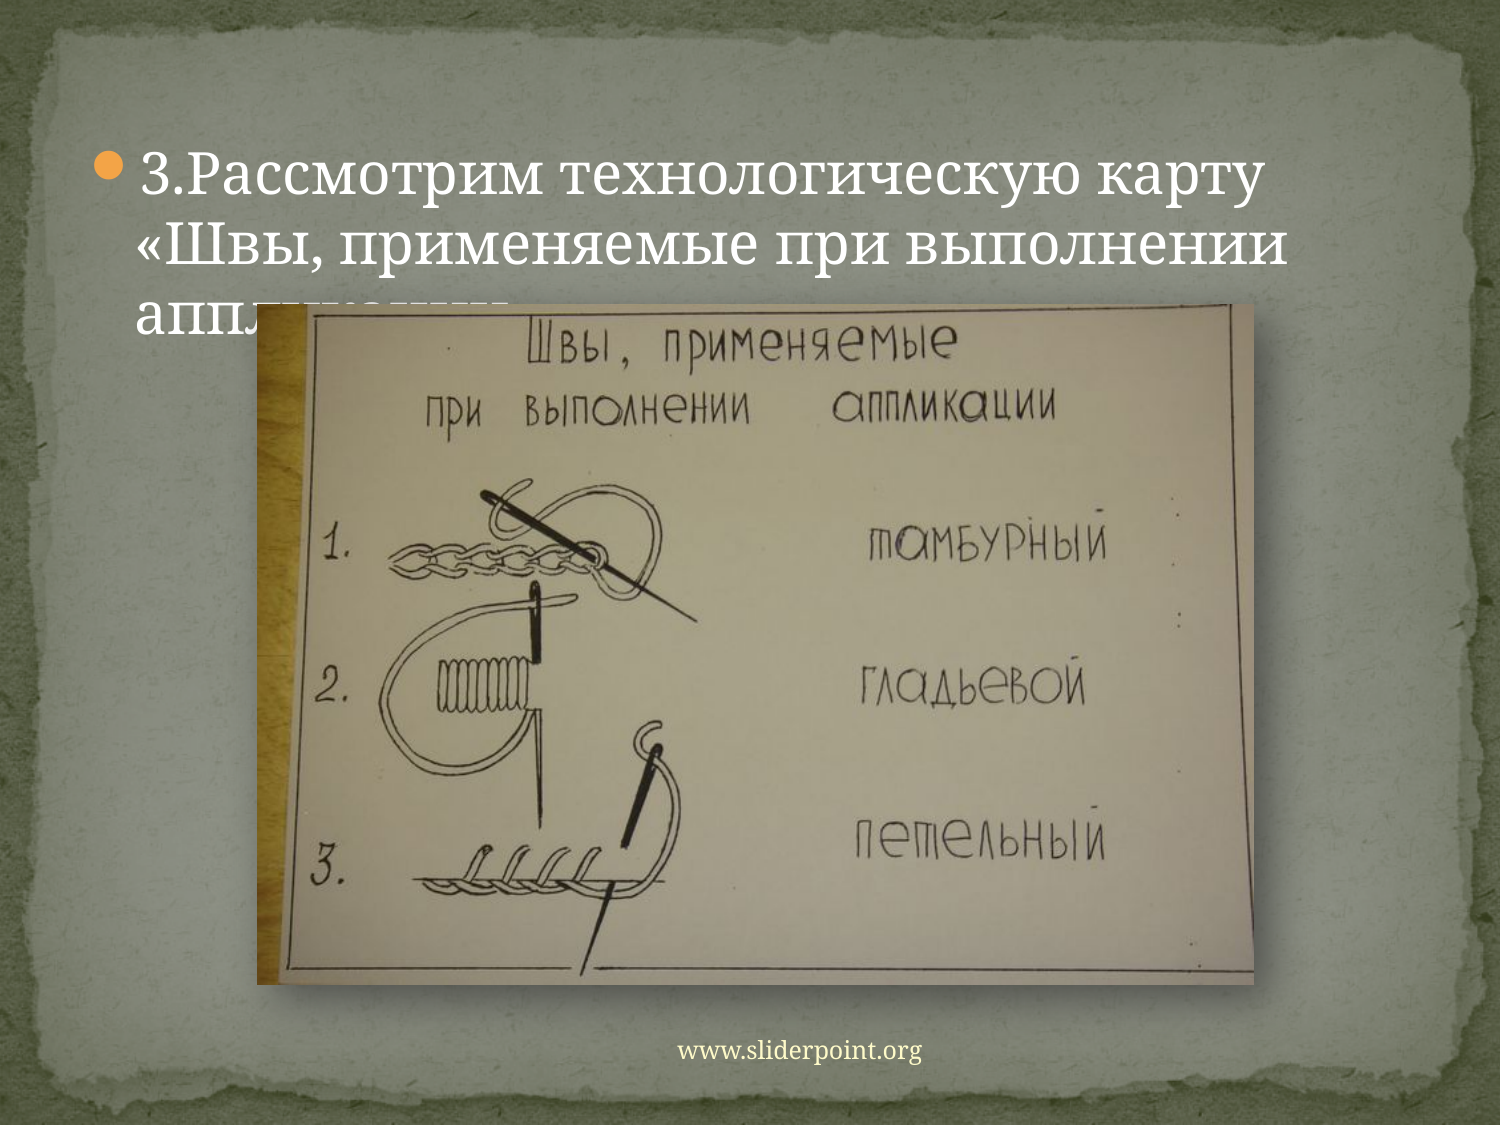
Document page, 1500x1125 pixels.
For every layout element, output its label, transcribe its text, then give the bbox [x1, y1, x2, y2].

picture [257, 304, 1254, 985]
list 3.Рассмотрим технологическую карту «Швы, применяемые при выполнении аппликации». [74, 128, 1426, 1001]
footer www.sliderpoint.org [350, 1017, 938, 1081]
